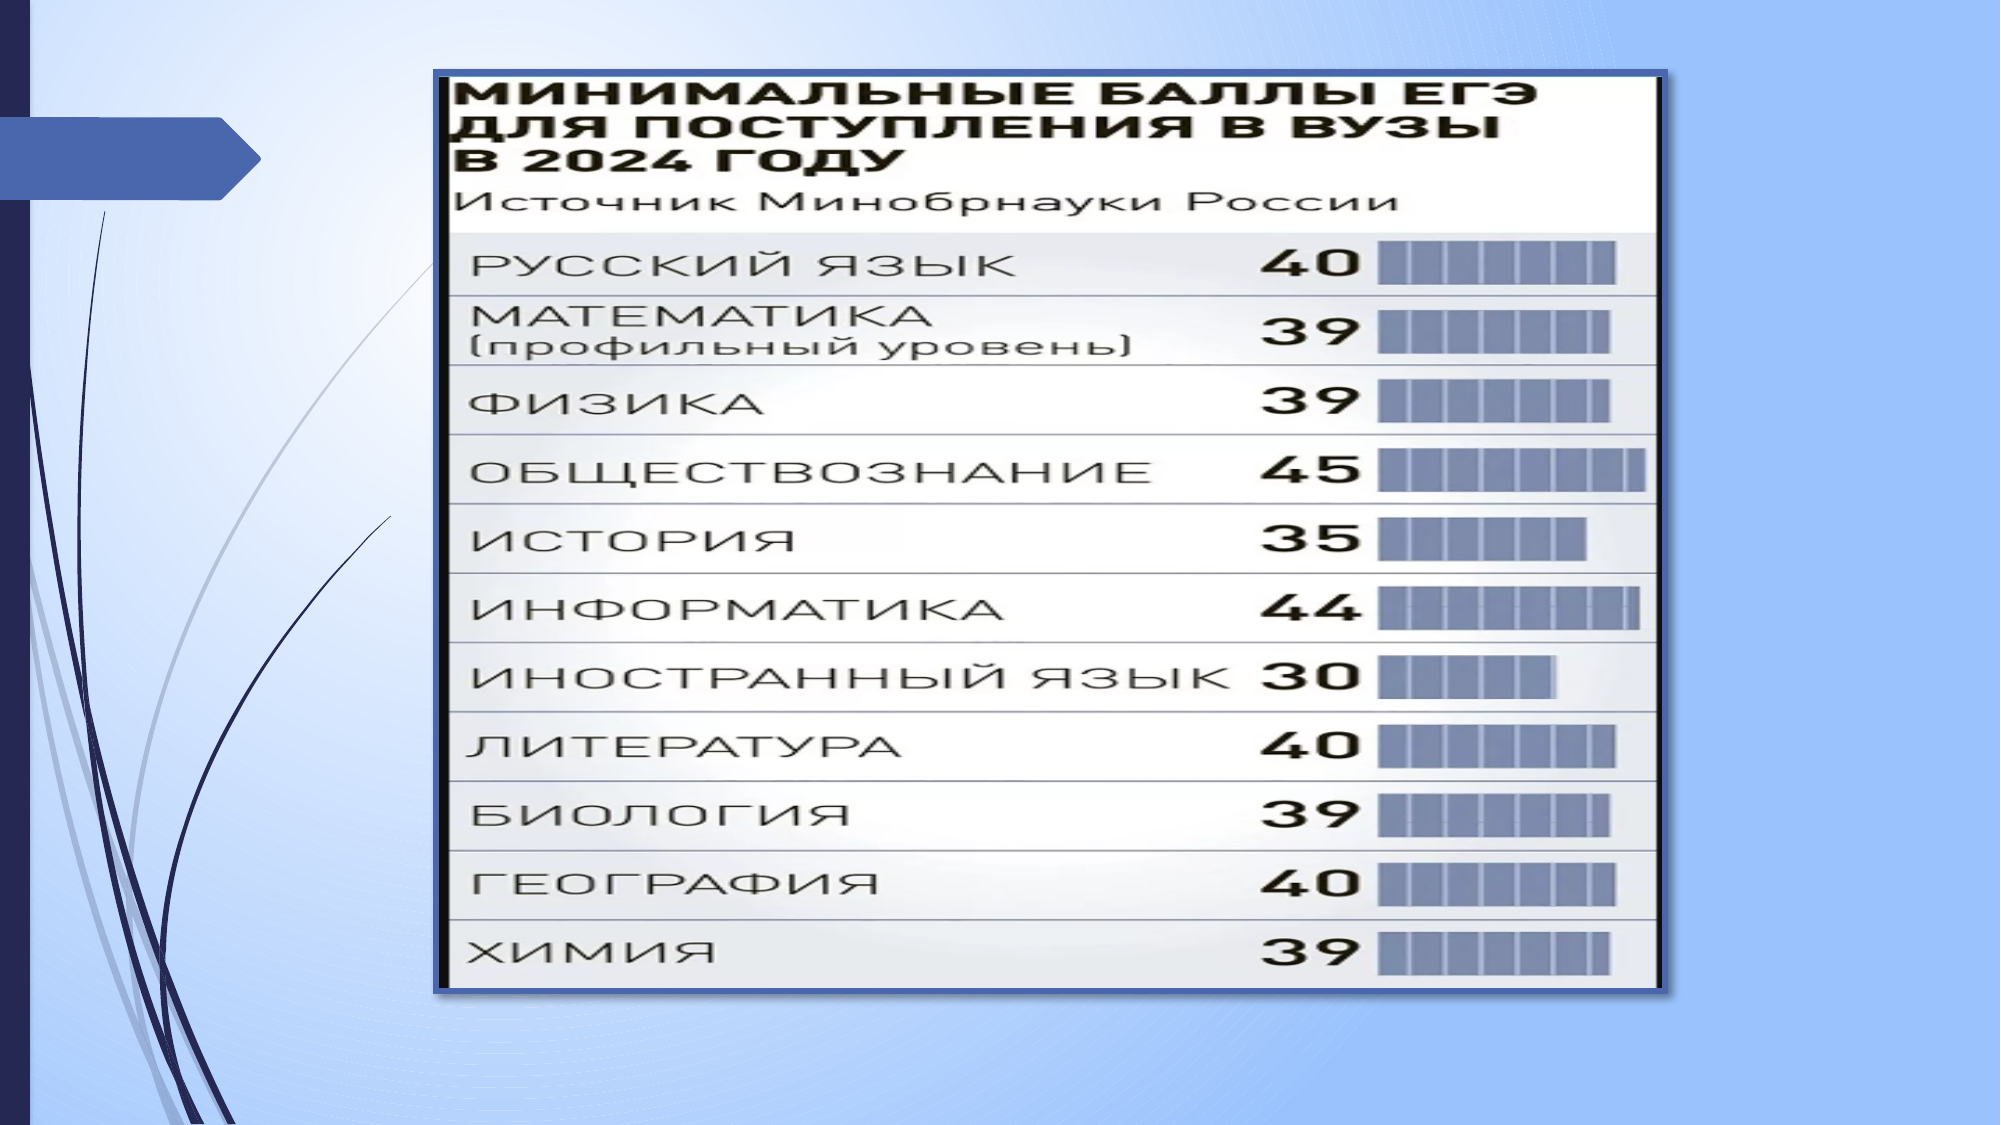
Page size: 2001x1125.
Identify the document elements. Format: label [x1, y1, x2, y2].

picture [439, 75, 1663, 989]
